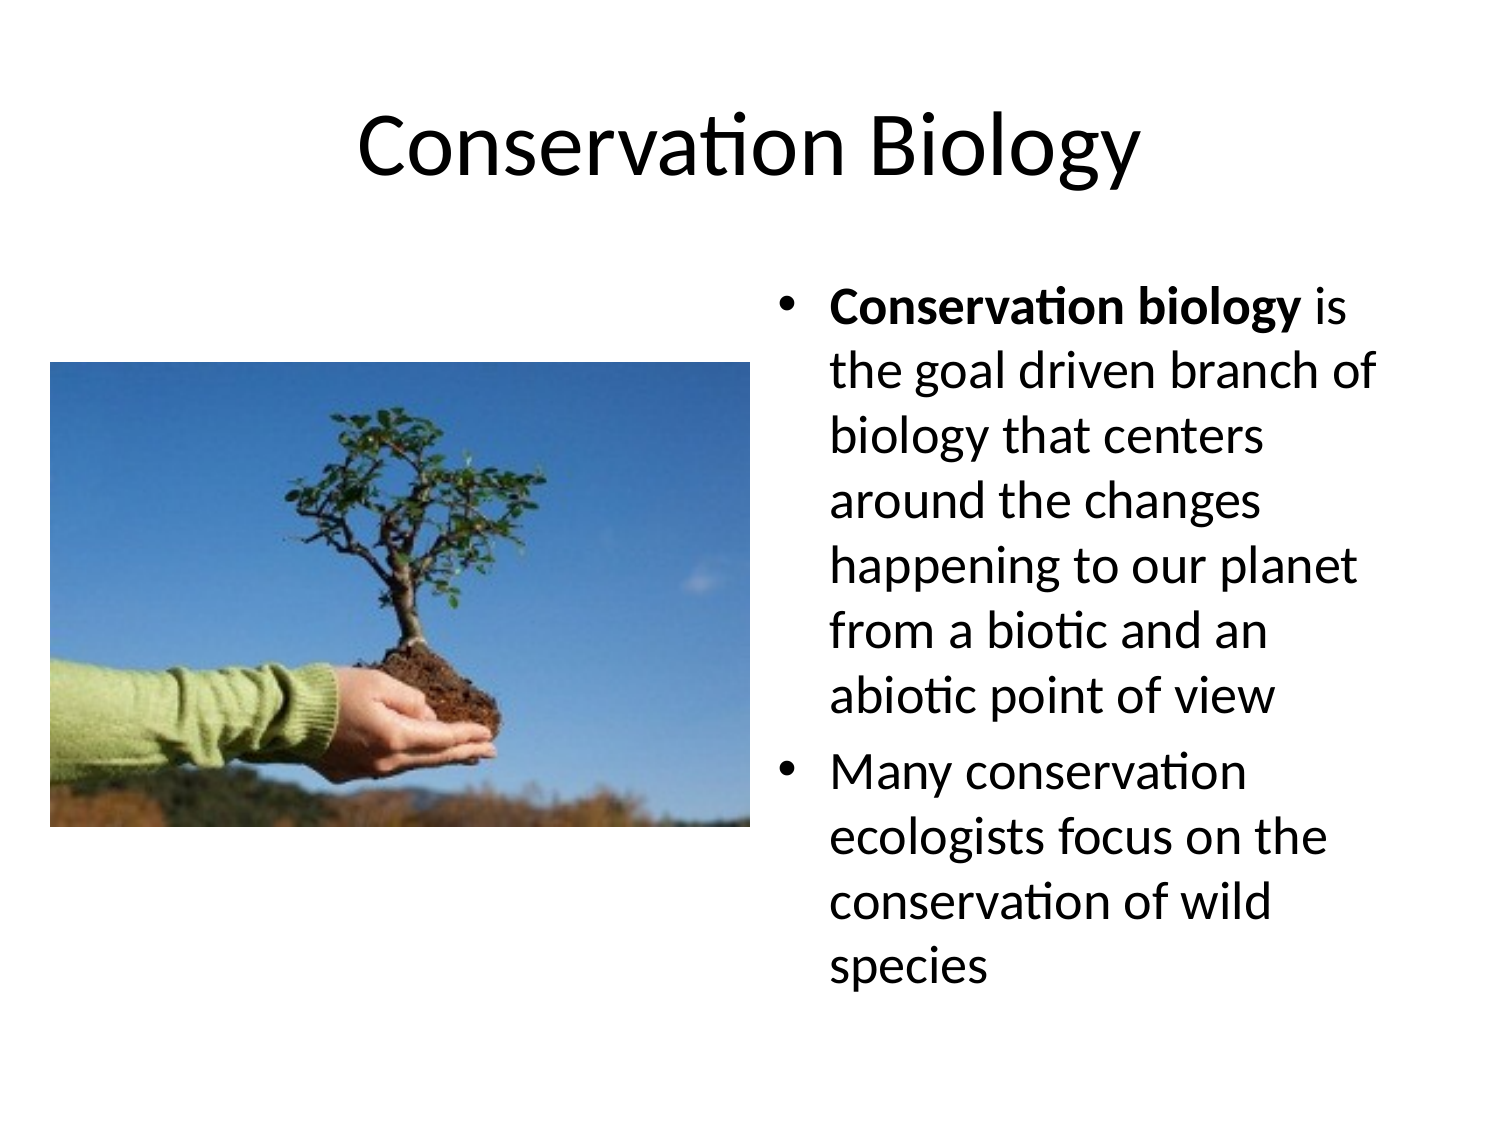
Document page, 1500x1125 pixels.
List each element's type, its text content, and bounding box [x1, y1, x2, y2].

title Conservation Biology [75, 45, 1425, 233]
picture [49, 362, 751, 828]
list Conservation biology is the goal driven branch of biology that centers around the changes happening to our planet from a biotic and an abiotic point of view Many conservation ecologists focus on the conservation of wild species [762, 262, 1425, 1005]
